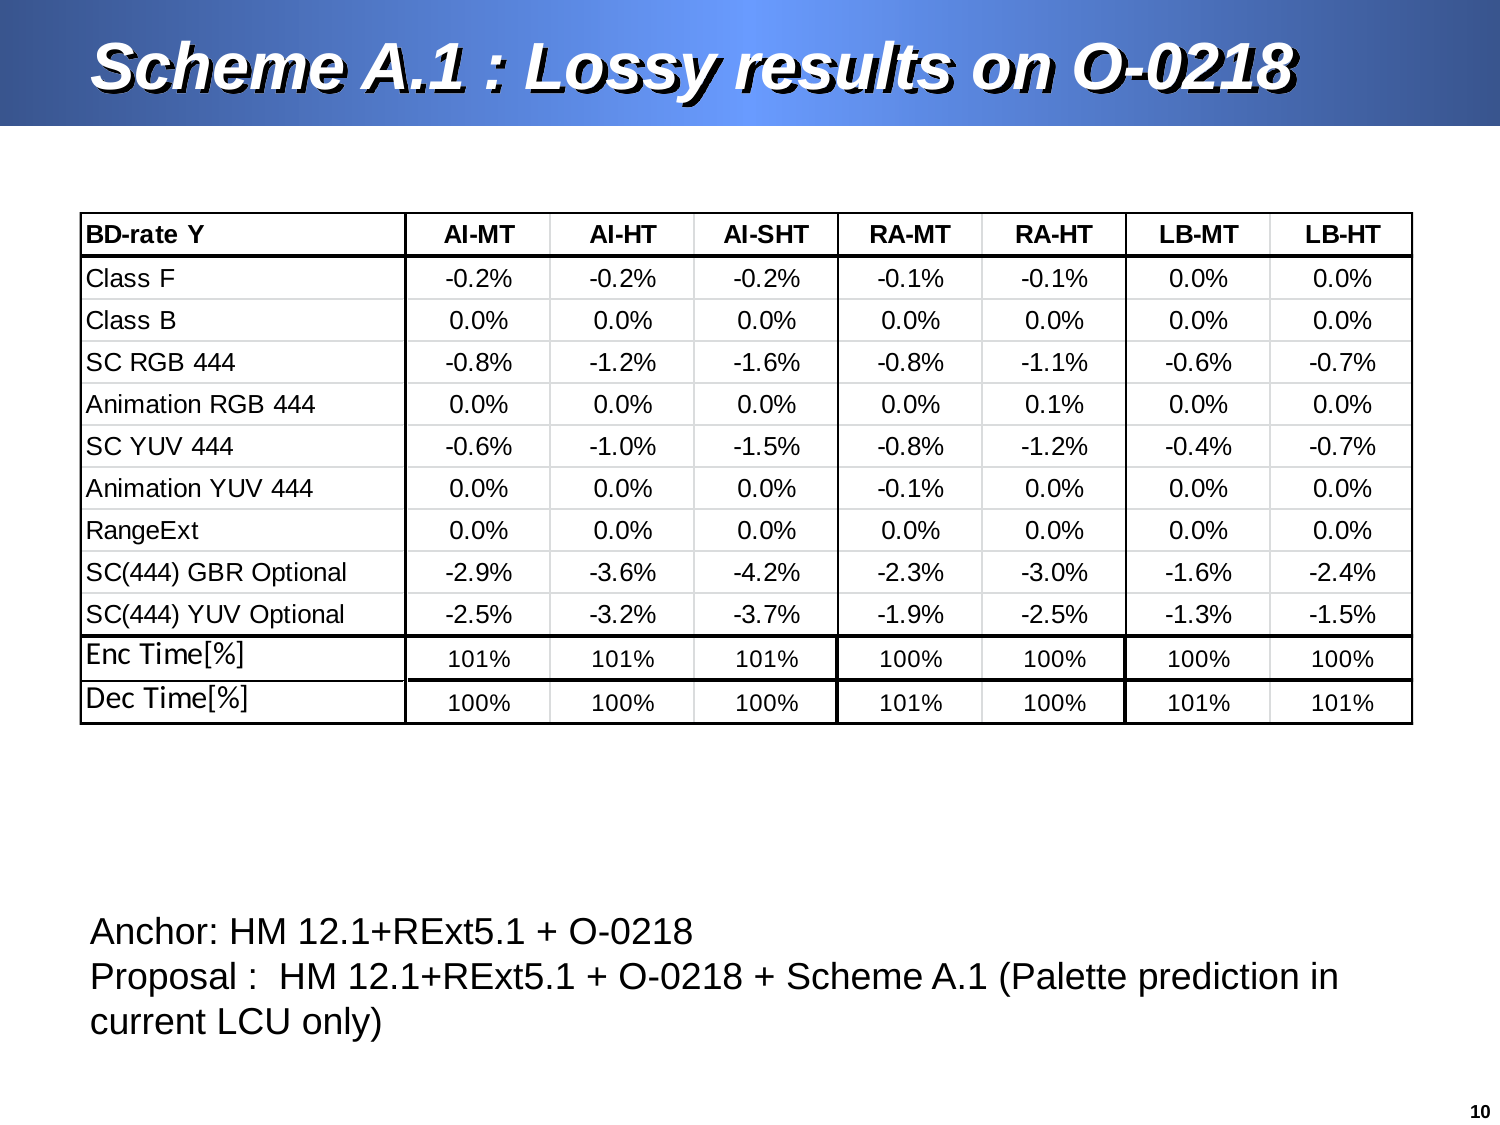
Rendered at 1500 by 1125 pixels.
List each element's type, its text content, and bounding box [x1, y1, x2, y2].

picture [79, 212, 1416, 727]
title Scheme A.1 : Lossy results on O-0218 [74, 12, 1426, 126]
slide_number 10 [1368, 1091, 1500, 1125]
text_box Anchor: HM 12.1+RExt5.1 + O-0218 Proposal : HM 12.1+RExt5.1 + O-0218 + Scheme A.1 (Palette prediction in current LCU only) [75, 899, 1400, 1050]
